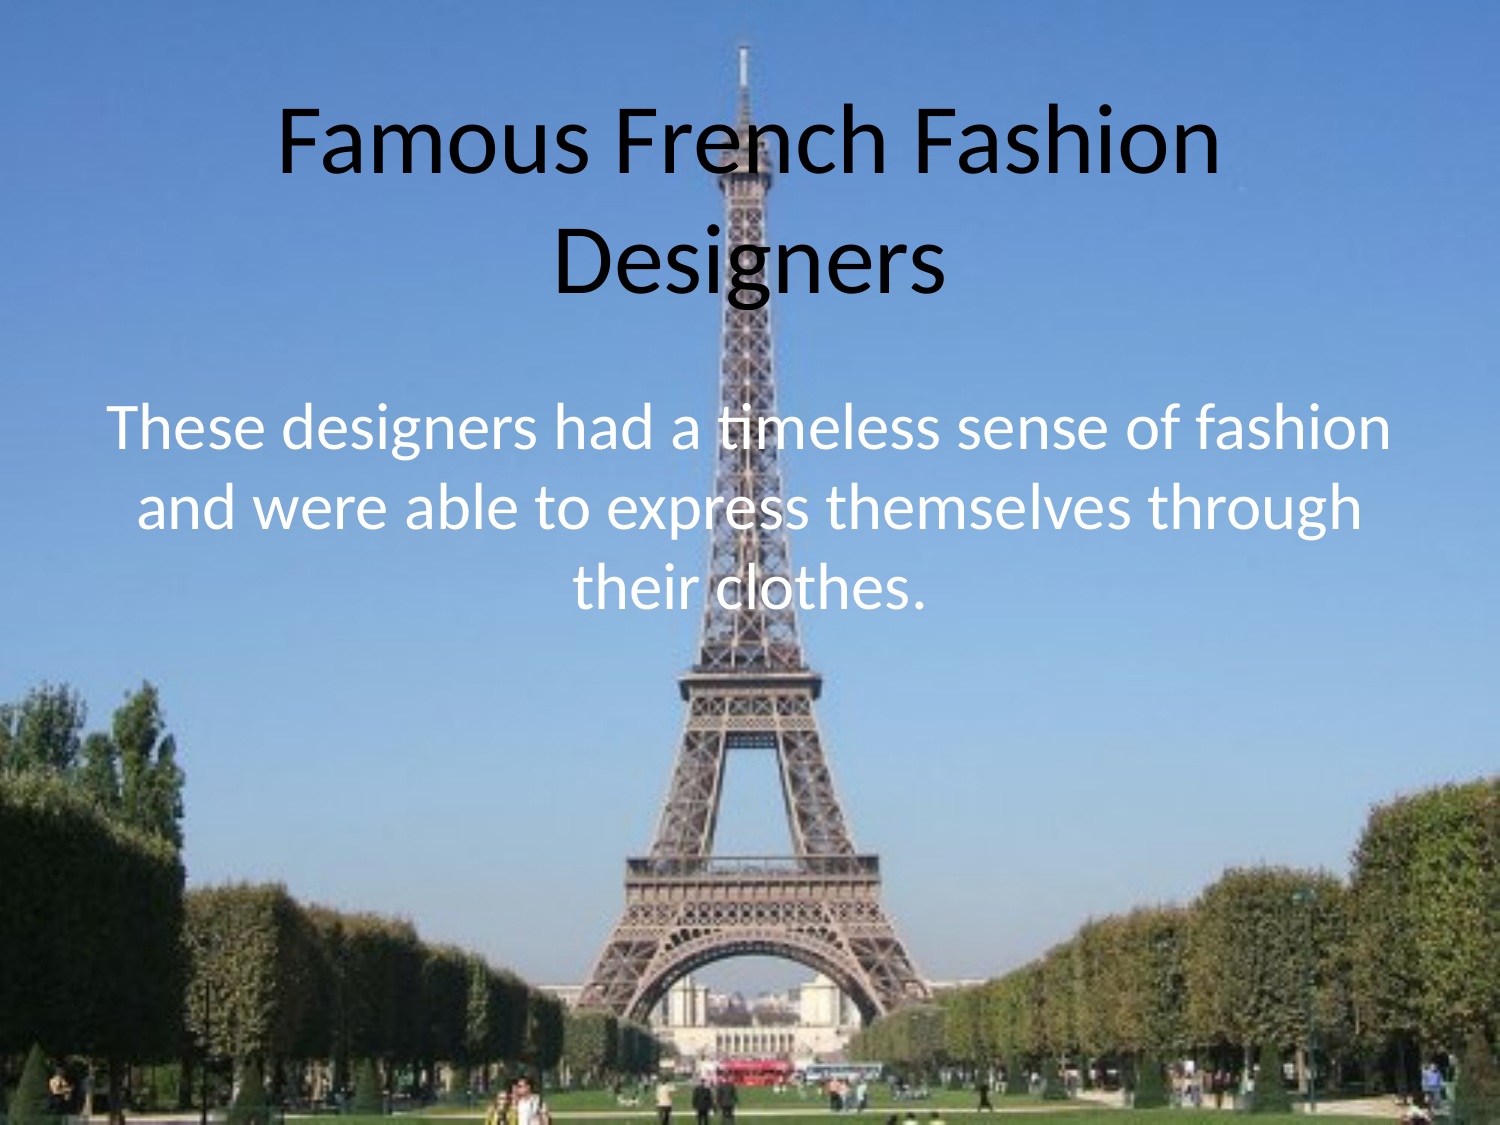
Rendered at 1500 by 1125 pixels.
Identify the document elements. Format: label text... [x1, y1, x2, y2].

title Famous French Fashion Designers [74, 99, 1426, 288]
picture [0, 0, 1500, 1125]
list These designers had a timeless sense of fashion and were able to express themselves through their clothes. [74, 374, 1426, 688]
